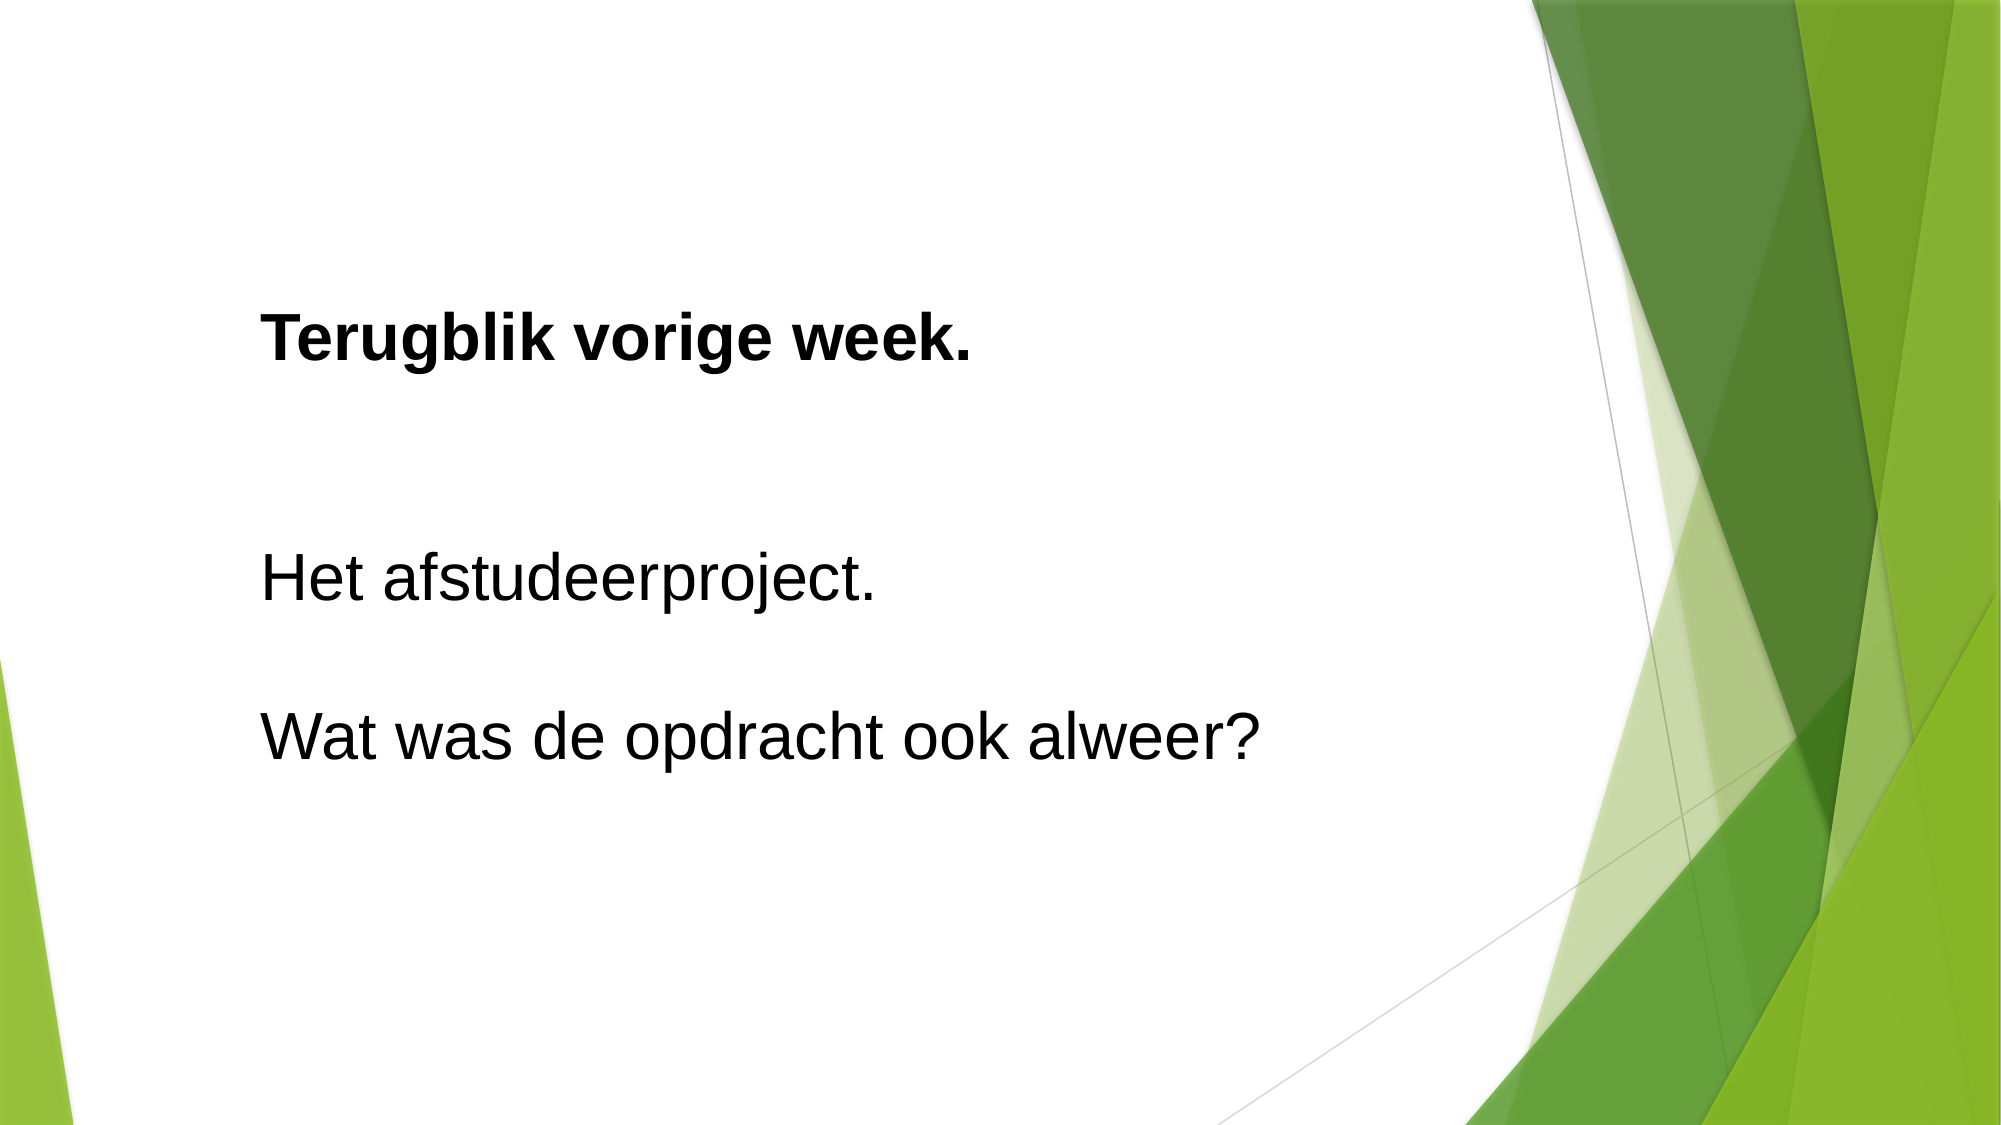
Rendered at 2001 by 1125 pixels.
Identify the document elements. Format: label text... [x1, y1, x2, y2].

text_box Terugblik vorige week. Het afstudeerproject. Wat was de opdracht ook alweer? [245, 286, 1304, 781]
